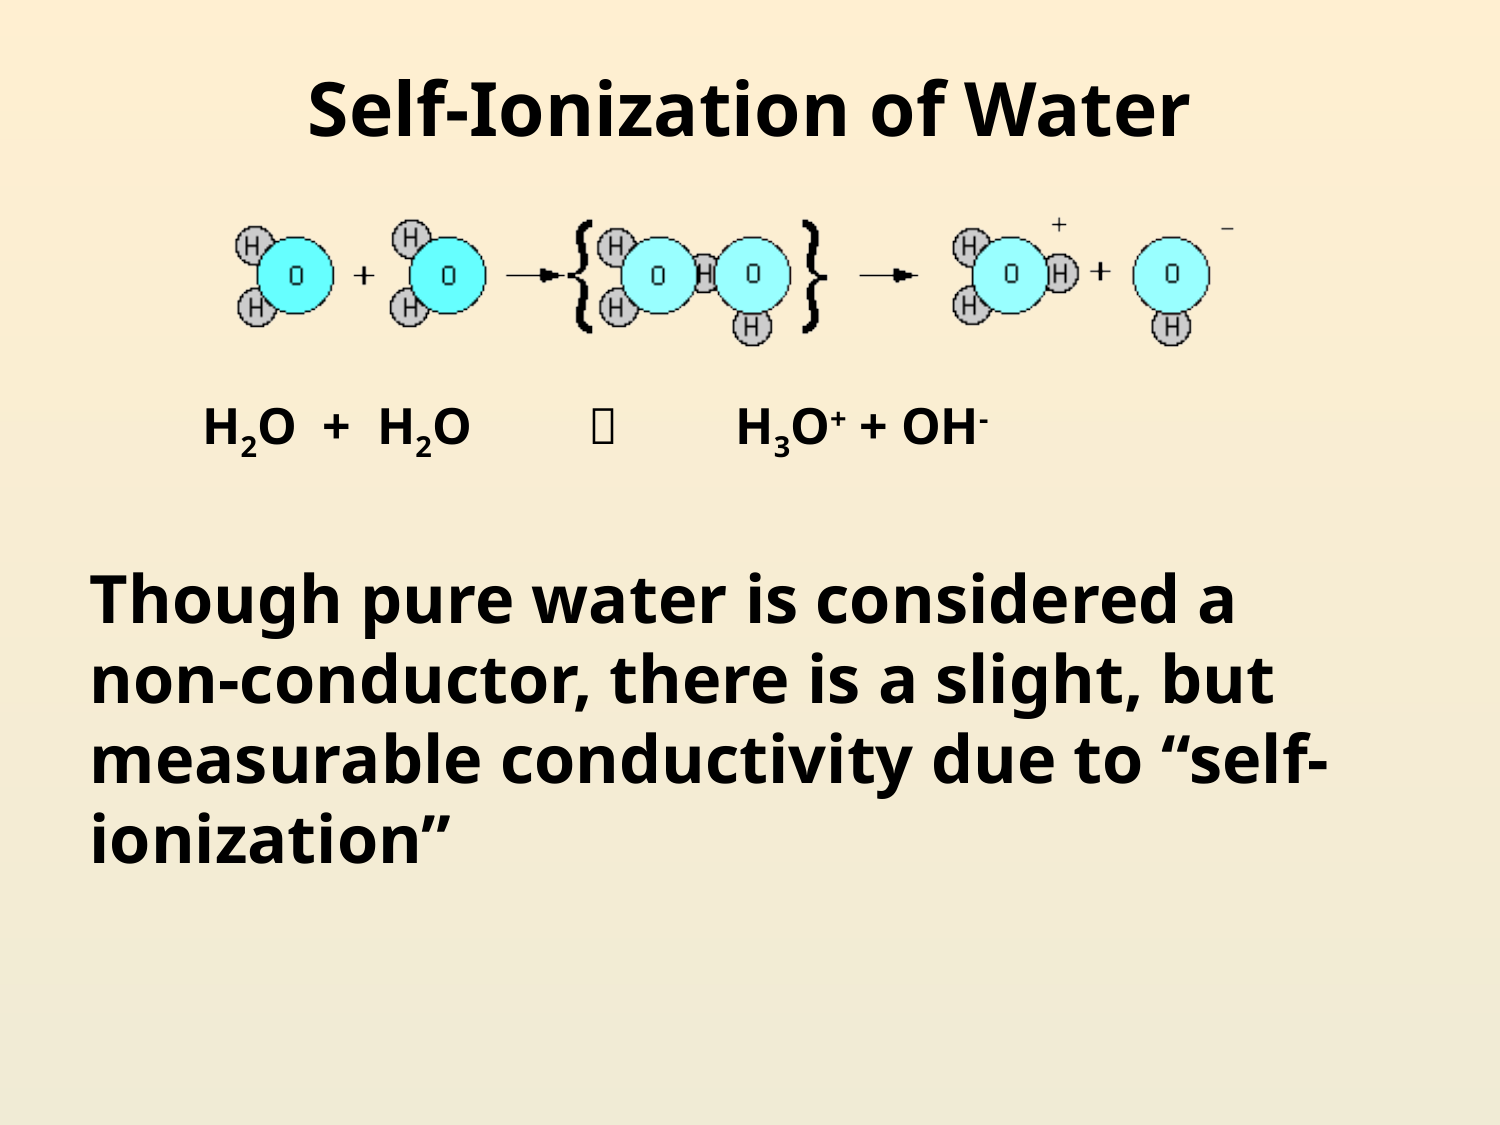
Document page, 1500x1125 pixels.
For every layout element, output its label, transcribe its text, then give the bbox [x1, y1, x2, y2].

text_box H2O + H2O  H3O+ + OH- [187, 387, 1288, 471]
text_box Though pure water is considered a non-conductor, there is a slight, but measurable conductivity due to “self-ionization” [75, 549, 1403, 885]
picture [224, 137, 1266, 413]
title Self-Ionization of Water [112, 49, 1388, 163]
